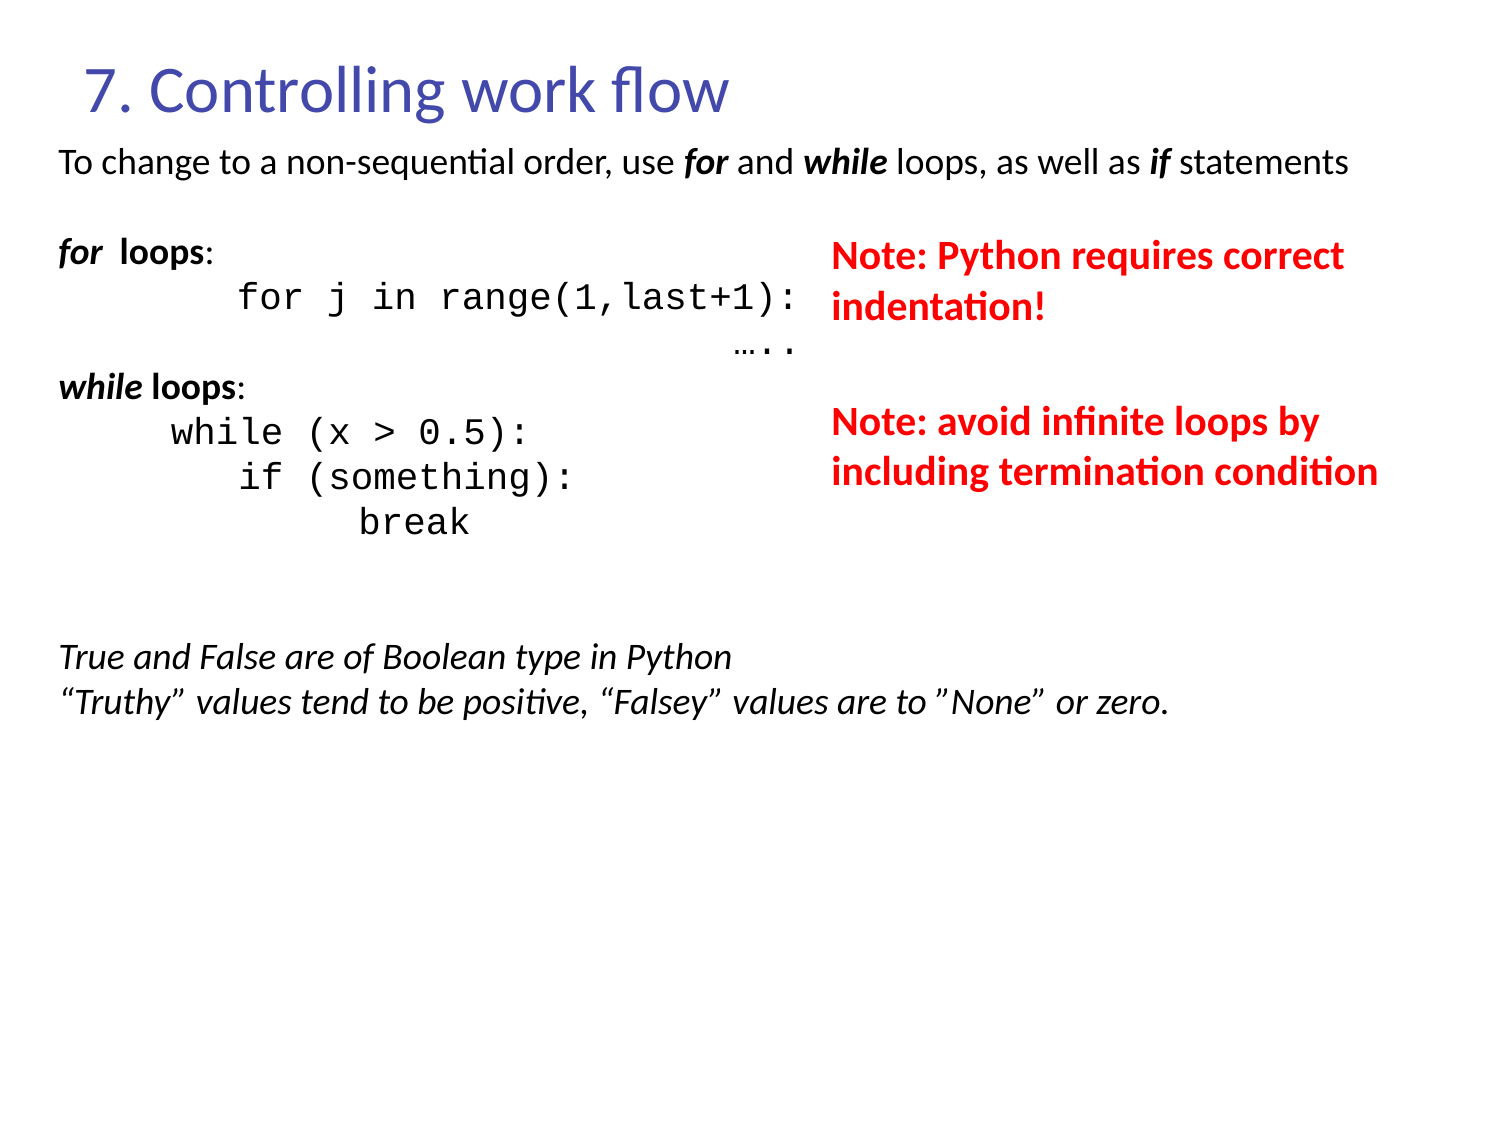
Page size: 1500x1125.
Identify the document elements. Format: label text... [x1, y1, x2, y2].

text_box To change to a non-sequential order, use for and while loops, as well as if statements for loops: for j in range(1,last+1): ….. while loops: while (x > 0.5): if (something): break True and False are of Boolean type in Python “Truthy” values tend to be positive, “Falsey” values are to ”None” or zero. [50, 129, 1400, 821]
text_box Note: avoid infinite loops by including termination condition [823, 385, 1400, 502]
text_box 7. Controlling work flow [75, 37, 739, 134]
text_box Note: Python requires correct indentation! [823, 219, 1400, 337]
